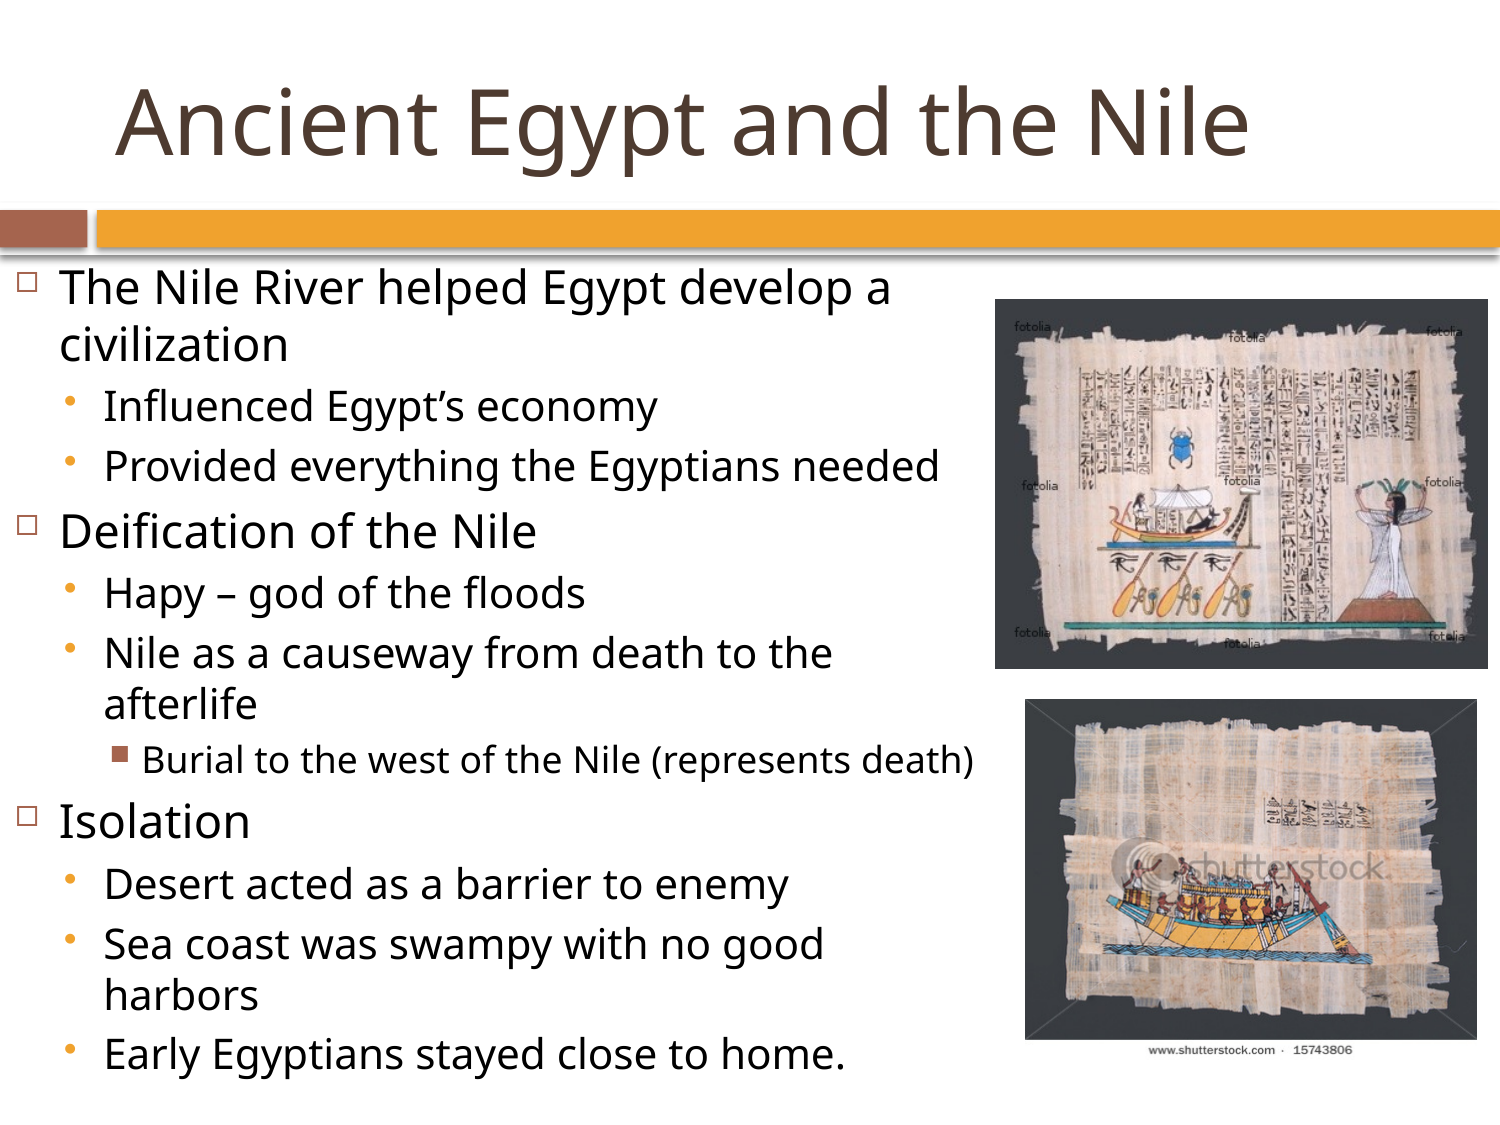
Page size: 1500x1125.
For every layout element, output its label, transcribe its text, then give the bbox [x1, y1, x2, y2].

list The Nile River helped Egypt develop a civilization Influenced Egypt’s economy Provided everything the Egyptians needed Deification of the Nile Hapy – god of the floods Nile as a causeway from death to the afterlife Burial to the west of the Nile (represents death) Isolation Desert acted as a barrier to enemy Sea coast was swampy with no good harbors Early Egyptians stayed close to home. [0, 249, 1000, 1125]
title Ancient Egypt and the Nile [100, 37, 1438, 200]
picture [1024, 699, 1477, 1060]
picture [995, 299, 1488, 669]
